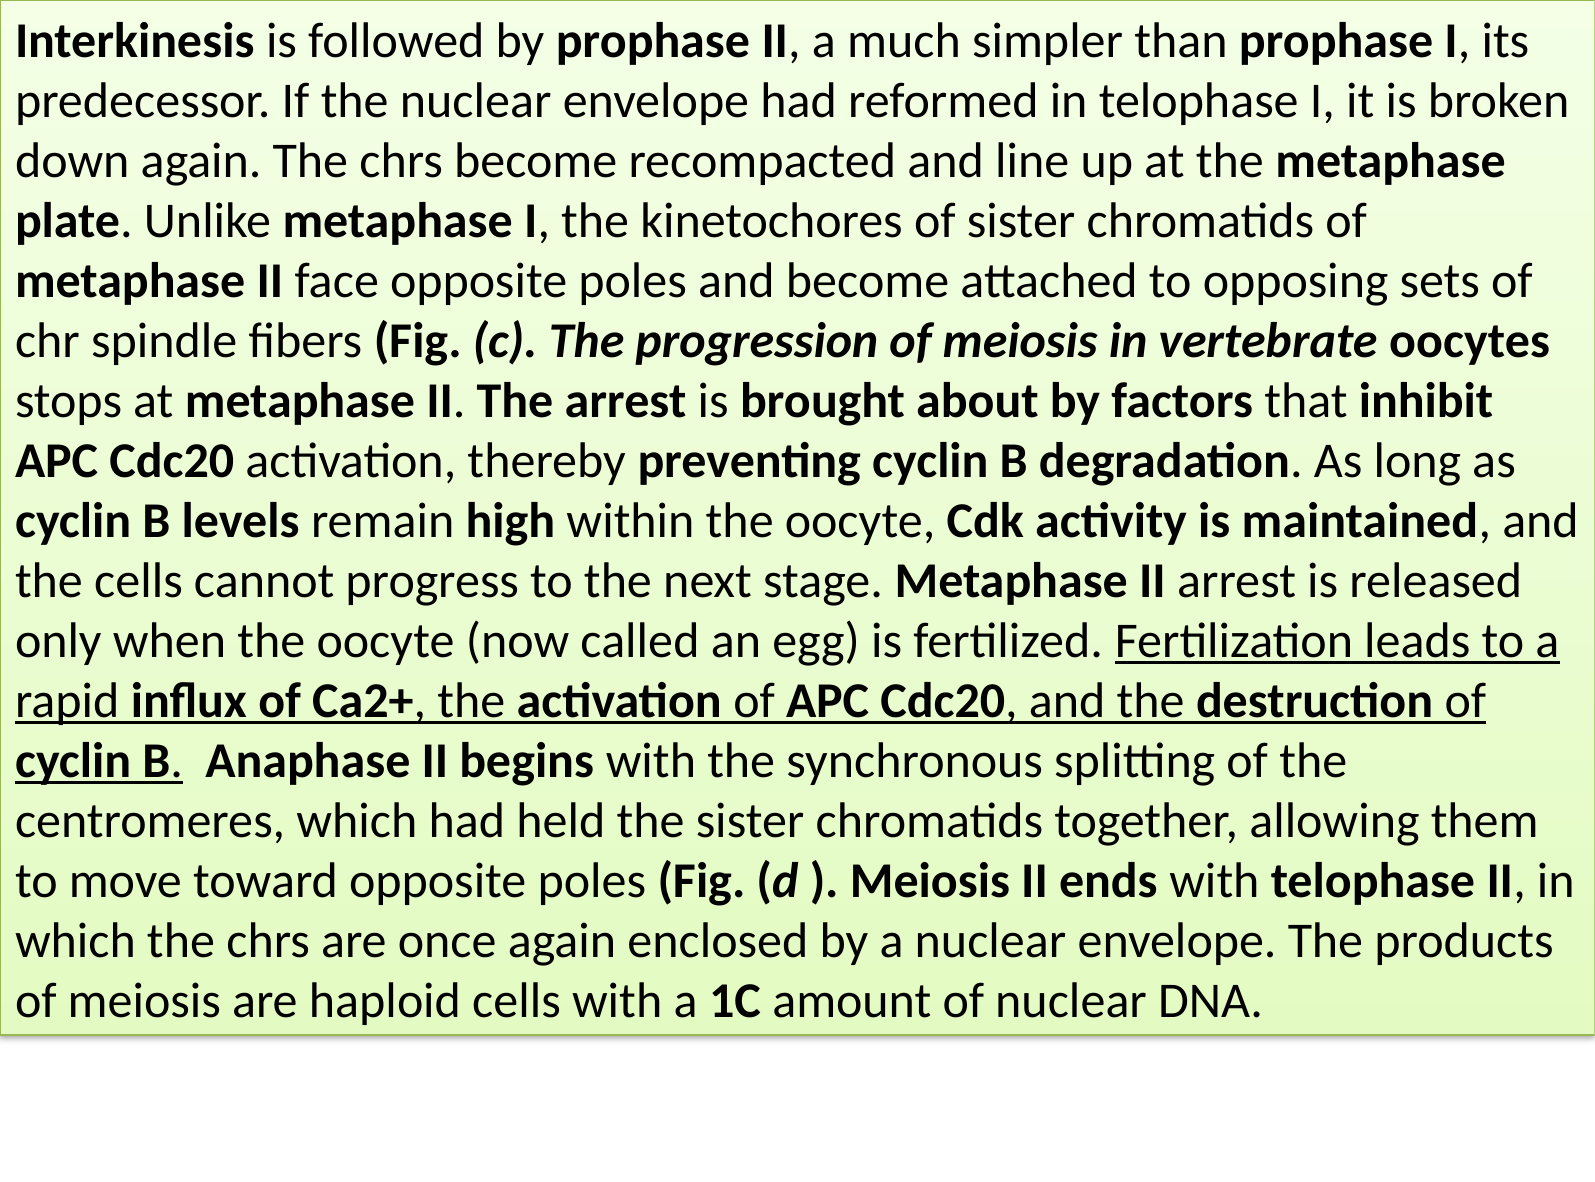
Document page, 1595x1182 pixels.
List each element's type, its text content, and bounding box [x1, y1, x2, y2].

text_box Interkinesis is followed by prophase II, a much simpler than prophase I, its predecessor. If the nuclear envelope had reformed in telophase I, it is broken down again. The chrs become recompacted and line up at the metaphase plate. Unlike metaphase I, the kinetochores of sister chromatids of metaphase II face opposite poles and become attached to opposing sets of chr spindle fibers (Fig. (c). The progression of meiosis in vertebrate oocytes stops at metaphase II. The arrest is brought about by factors that inhibit APC Cdc20 activation, thereby preventing cyclin B degradation. As long as cyclin B levels remain high within the oocyte, Cdk activity is maintained, and the cells cannot progress to the next stage. Metaphase II arrest is released only when the oocyte (now called an egg) is fertilized. Fertilization leads to a rapid influx of Ca2+, the activation of APC Cdc20, and the destruction of cyclin B. Anaphase II begins with the synchronous splitting of the centromeres, which had held the sister chromatids together, allowing them to move toward opposite poles (Fig. (d ). Meiosis II ends with telophase II, in which the chrs are once again enclosed by a nuclear envelope. The products of meiosis are haploid cells with a 1C amount of nuclear DNA. [0, 0, 1595, 1036]
